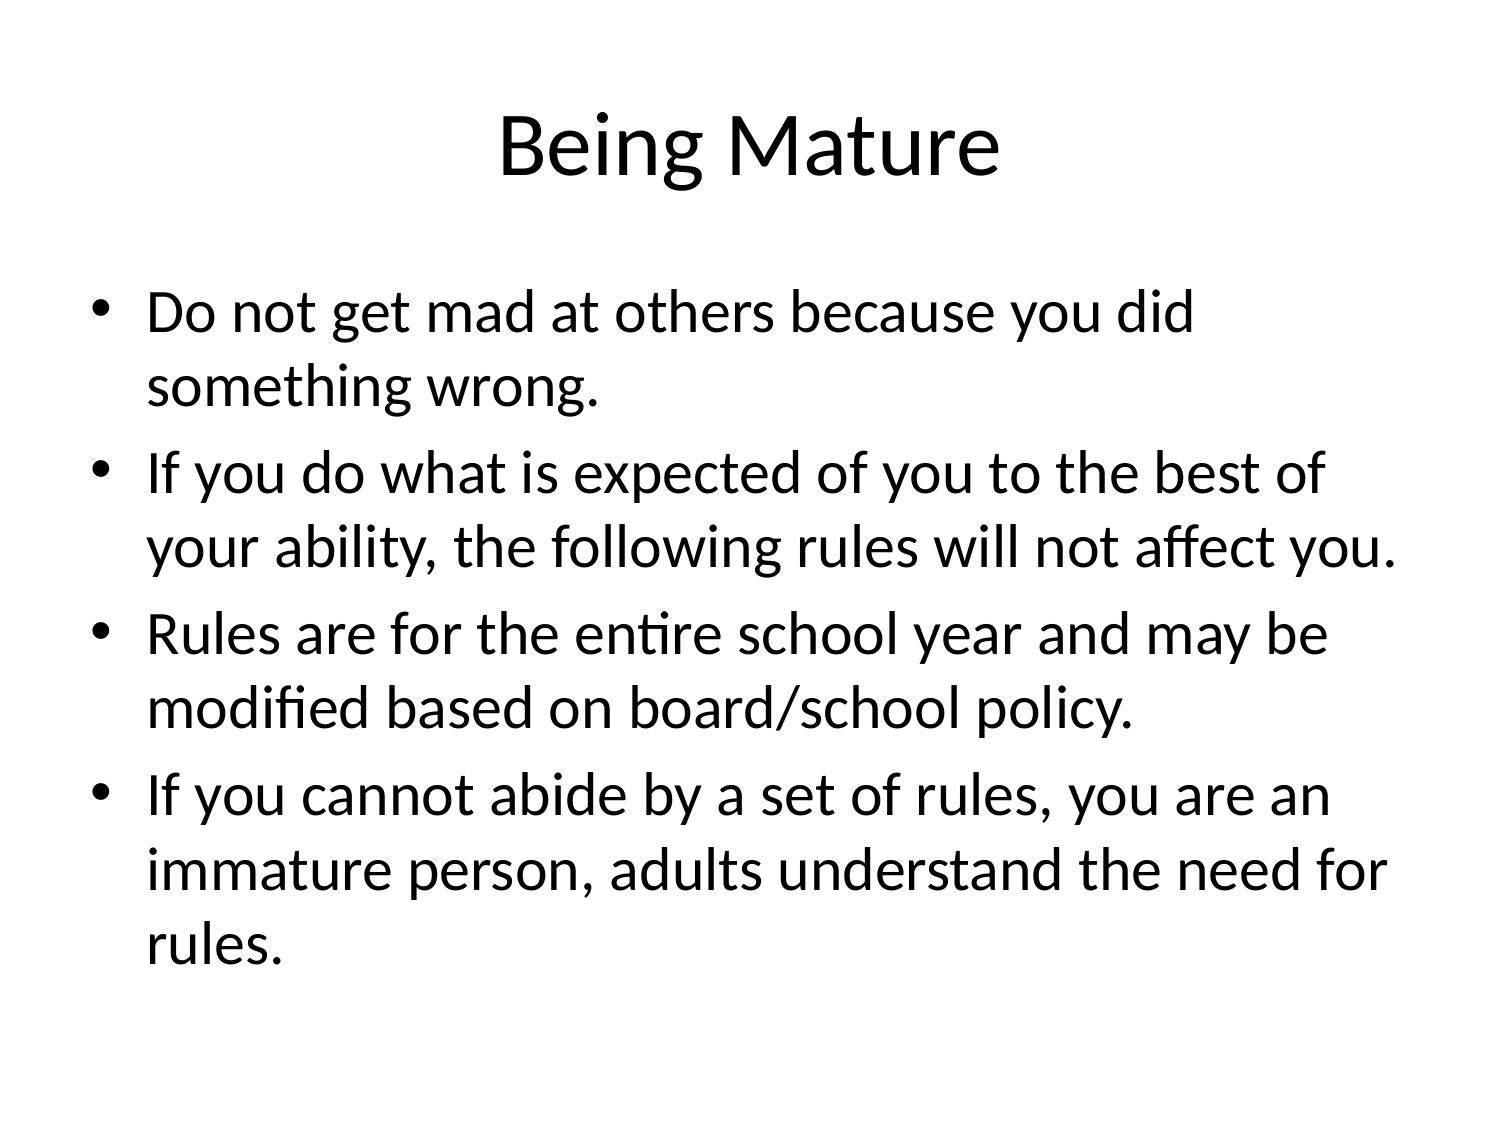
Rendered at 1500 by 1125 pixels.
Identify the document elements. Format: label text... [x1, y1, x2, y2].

title Being Mature [75, 45, 1425, 233]
list Do not get mad at others because you did something wrong. If you do what is expected of you to the best of your ability, the following rules will not affect you. Rules are for the entire school year and may be modified based on board/school policy. If you cannot abide by a set of rules, you are an immature person, adults understand the need for rules. [75, 262, 1425, 1005]
